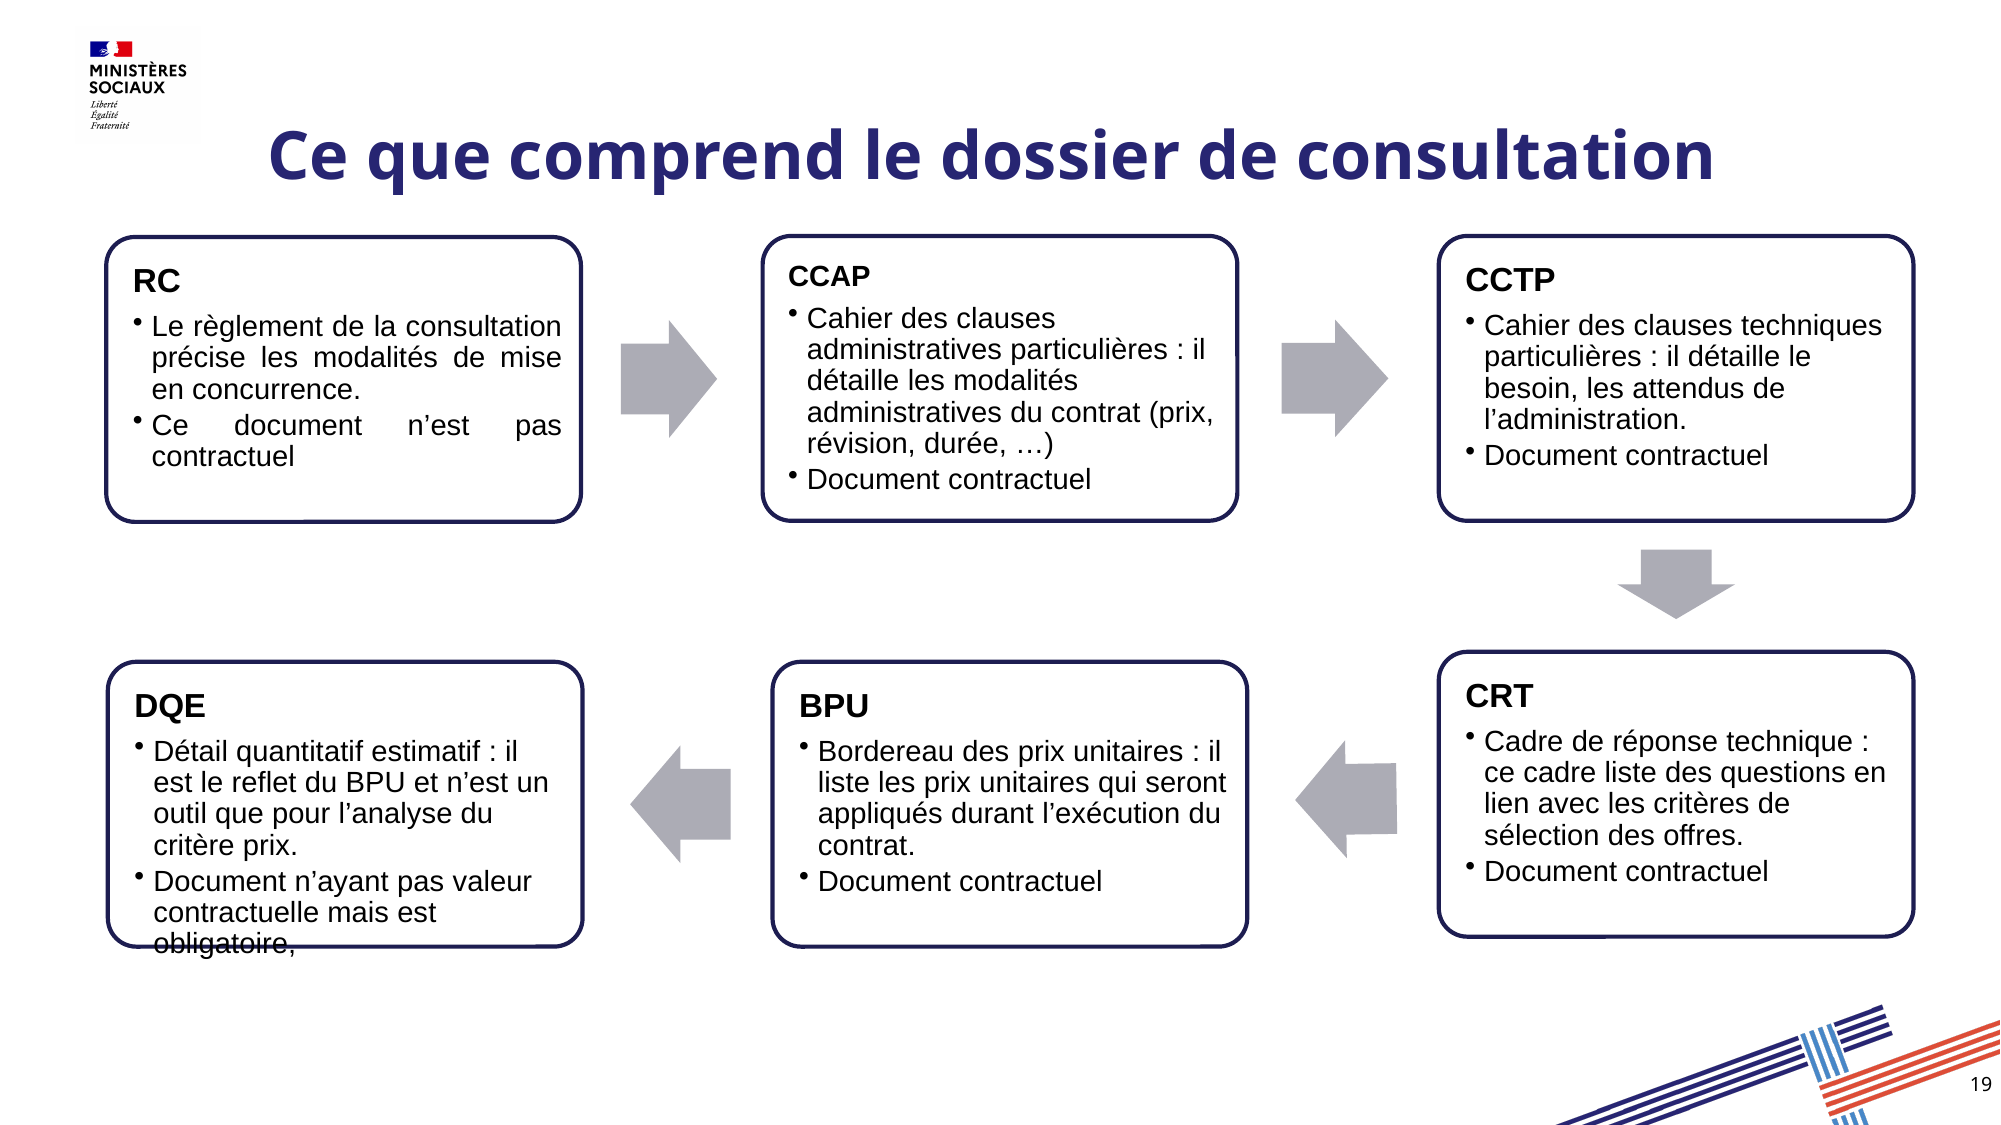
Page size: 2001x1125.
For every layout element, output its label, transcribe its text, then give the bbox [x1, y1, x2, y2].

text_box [105, 122, 1914, 1012]
picture [75, 26, 201, 99]
title Ce que comprend le dossier de consultation [70, 99, 1914, 218]
picture [1550, 943, 2000, 1125]
slide_number 19 [1618, 1046, 1993, 1125]
